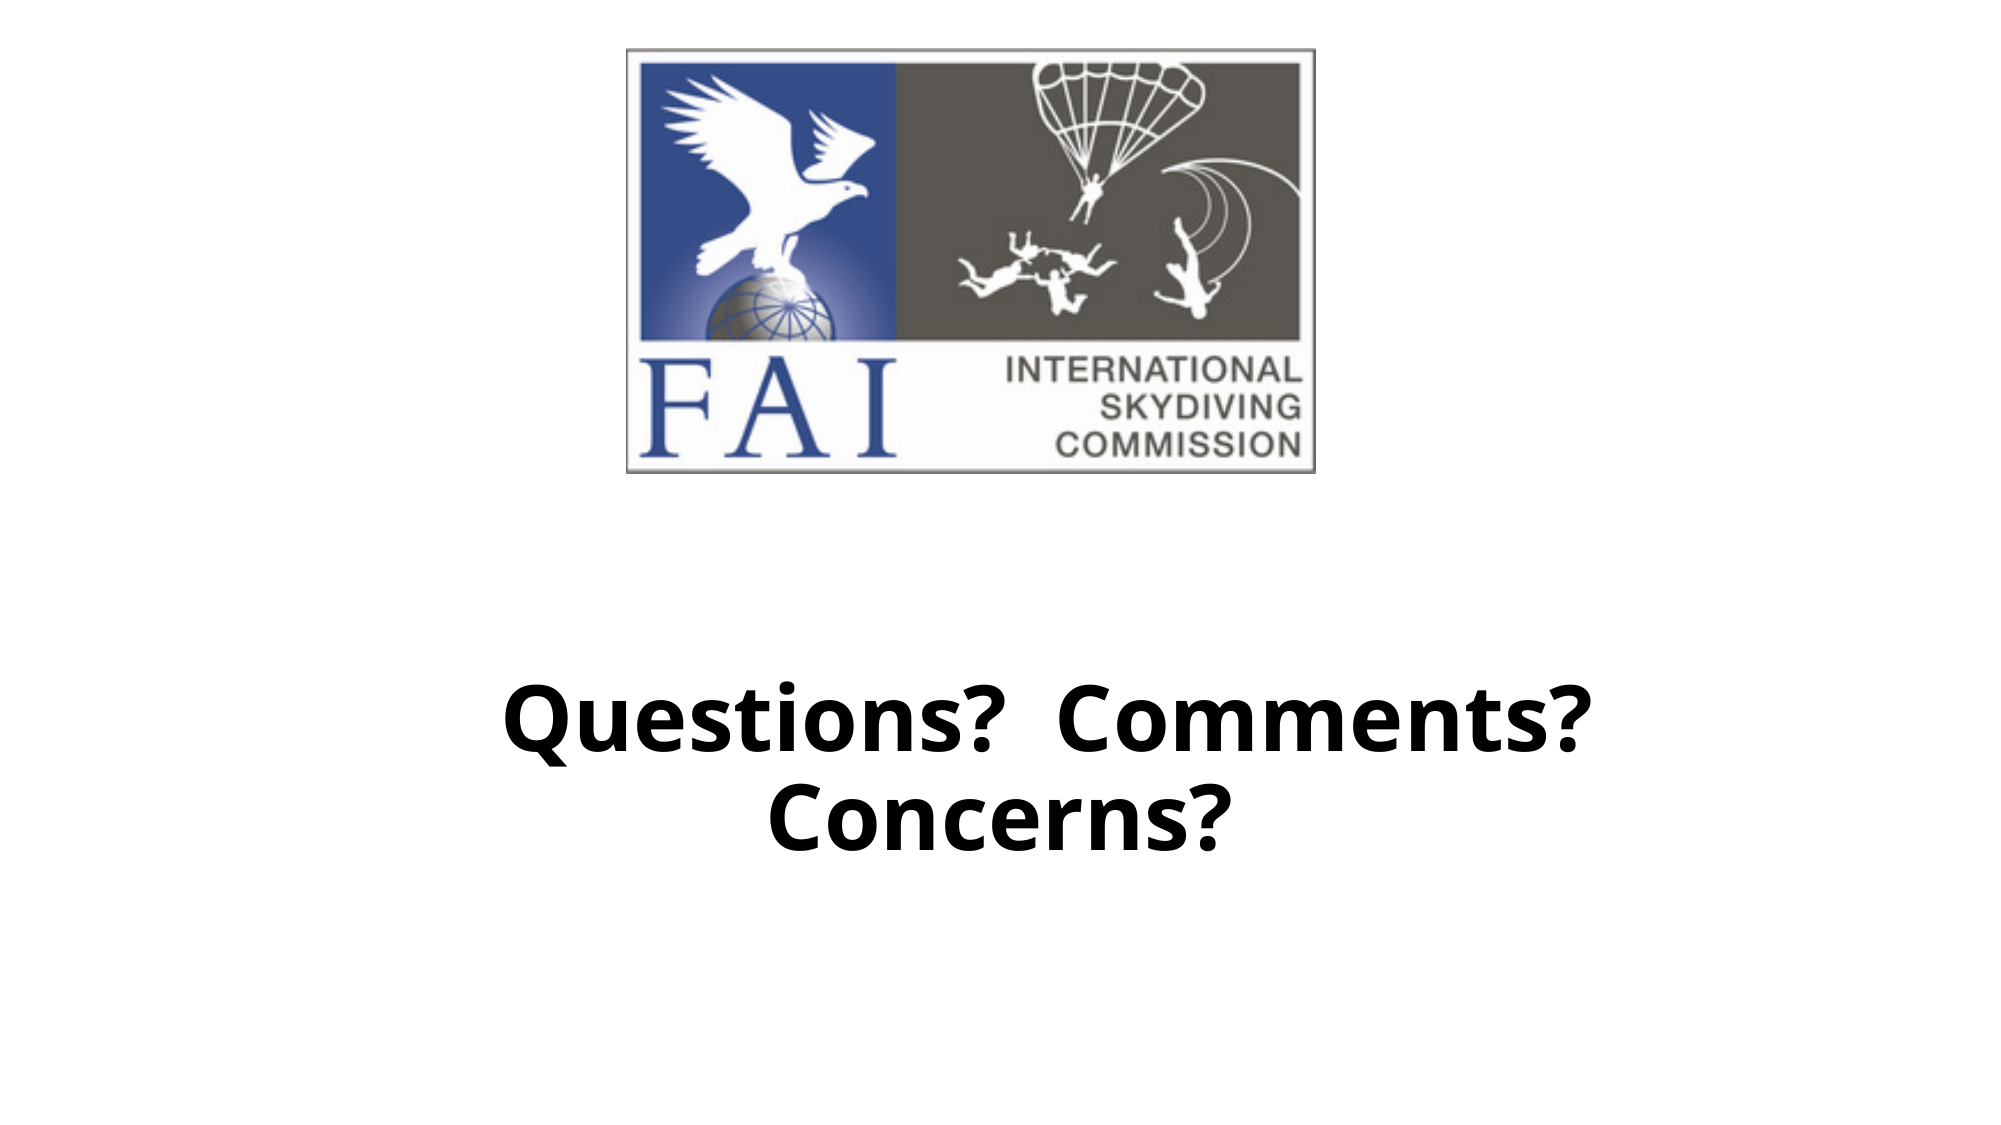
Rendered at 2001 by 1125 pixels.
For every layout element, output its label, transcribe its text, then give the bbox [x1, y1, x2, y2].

picture [626, 48, 1316, 474]
title Questions? Comments? Concerns? [159, 562, 1841, 1054]
